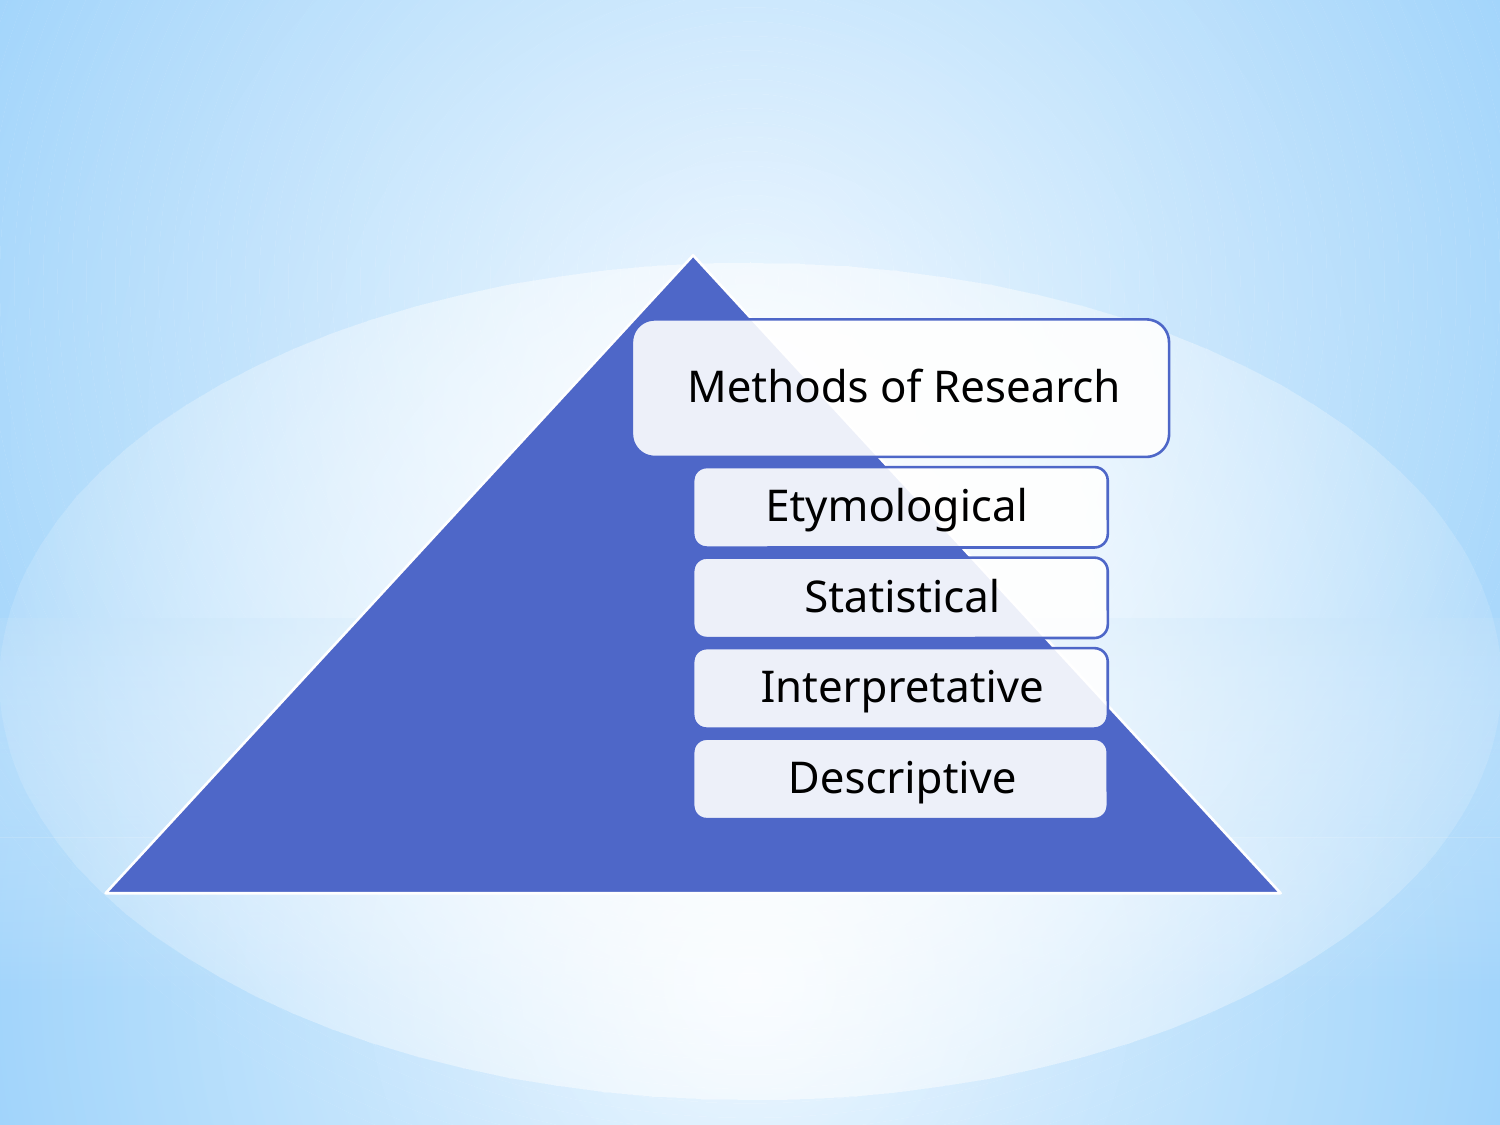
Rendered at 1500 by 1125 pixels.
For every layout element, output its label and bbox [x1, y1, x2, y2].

list [187, 255, 1200, 894]
